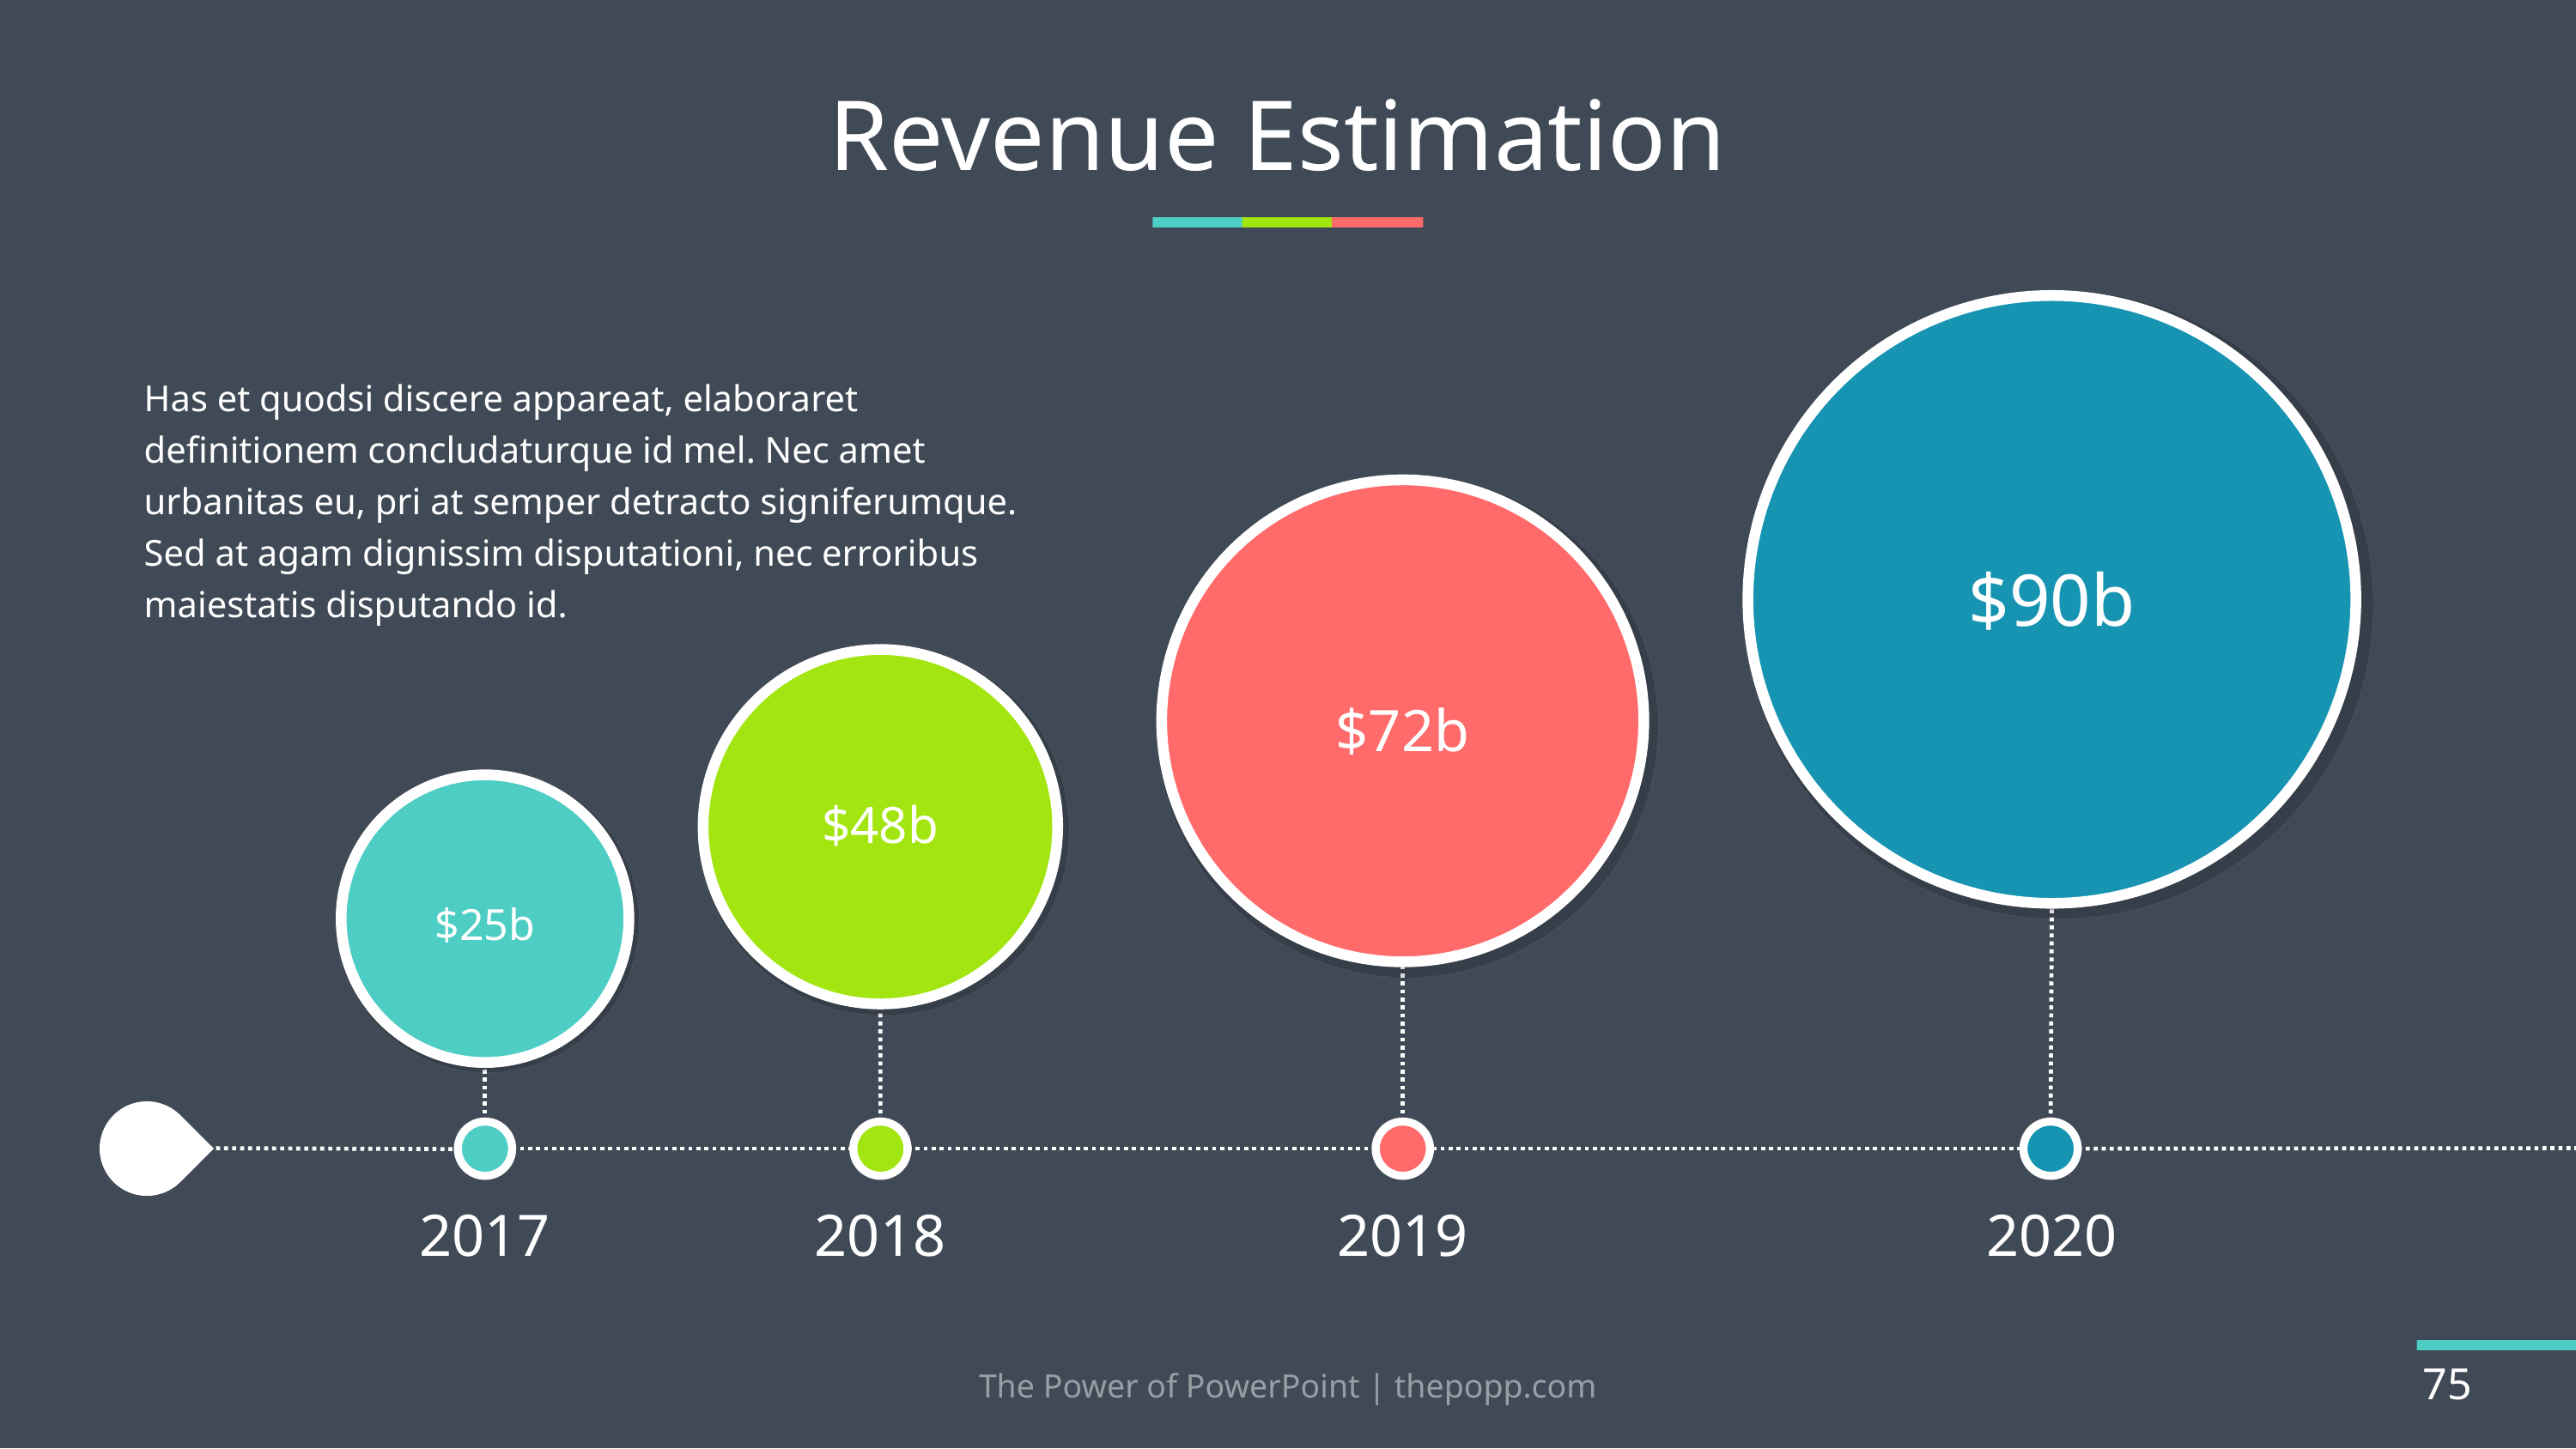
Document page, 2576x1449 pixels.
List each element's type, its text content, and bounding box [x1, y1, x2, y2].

text_box [357, 773, 613, 850]
text_box $25b [341, 850, 629, 987]
slide_number 75 [2409, 1351, 2576, 1421]
text_box $72b [1161, 653, 1644, 791]
text_box 2019 [1195, 1179, 1610, 1281]
text_box [102, 1104, 209, 1193]
text_box [852, 1120, 909, 1177]
text_box Has et quodsi discere appareat, elaboraret definitionem concludaturque id mel. Nec amet urbanitas eu, pri at semper detracto signiferumque. Sed at agam dignissim disputationi, nec erroribus maiestatis disputando id. [131, 361, 1088, 631]
text_box [1170, 478, 1636, 653]
text_box [1753, 658, 2351, 905]
text_box 2020 [1844, 1179, 2259, 1281]
text_box [457, 1120, 513, 1177]
text_box [1170, 791, 1635, 963]
text_box [1375, 1120, 1431, 1177]
text_box [357, 987, 613, 1064]
title Revenue Estimation [69, 49, 2512, 230]
text_box $90b [1747, 520, 2356, 658]
text_box [712, 886, 1049, 1005]
text_box 2018 [673, 1179, 1088, 1281]
text_box [1757, 294, 2347, 520]
text_box 2017 [277, 1179, 673, 1281]
text_box [2022, 1120, 2079, 1177]
text_box [720, 648, 1041, 749]
text_box $48b [702, 749, 1058, 886]
footer The Power of PowerPoint | thepopp.com [853, 1349, 1723, 1427]
